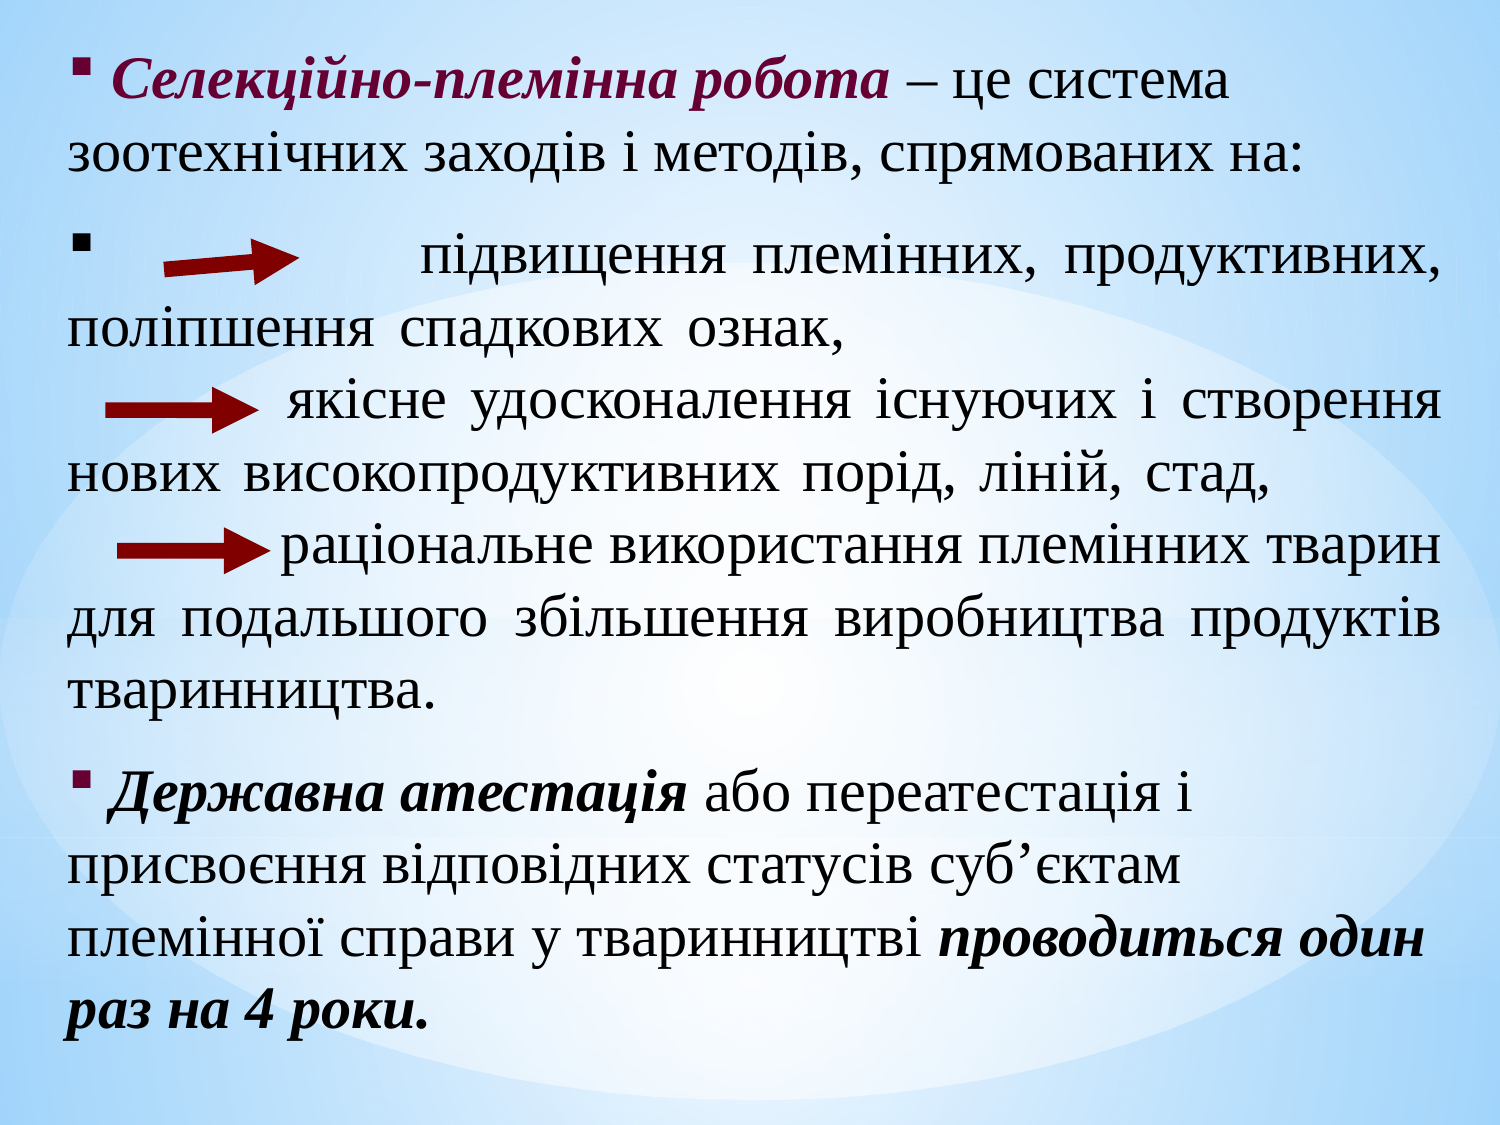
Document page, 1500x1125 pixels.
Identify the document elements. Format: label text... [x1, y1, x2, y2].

text_box Селекційно-племінна робота – це система зоотехнічних заходів і методів, спрямованих на: підвищення племінних, продуктивних, поліпшення спадкових ознак, якісне удосконалення існуючих і створення нових високопродуктивних порід, ліній, стад, раціональне використання племінних тварин для подальшого збільшення виробництва продуктів тваринництва. Державна атестація або переатестація і присвоєння відповідних статусів суб’єктам племінної справи у тваринництві проводиться один раз на 4 роки. [53, 31, 1459, 1049]
text_box [105, 403, 260, 417]
text_box [164, 252, 300, 270]
text_box [117, 544, 271, 558]
